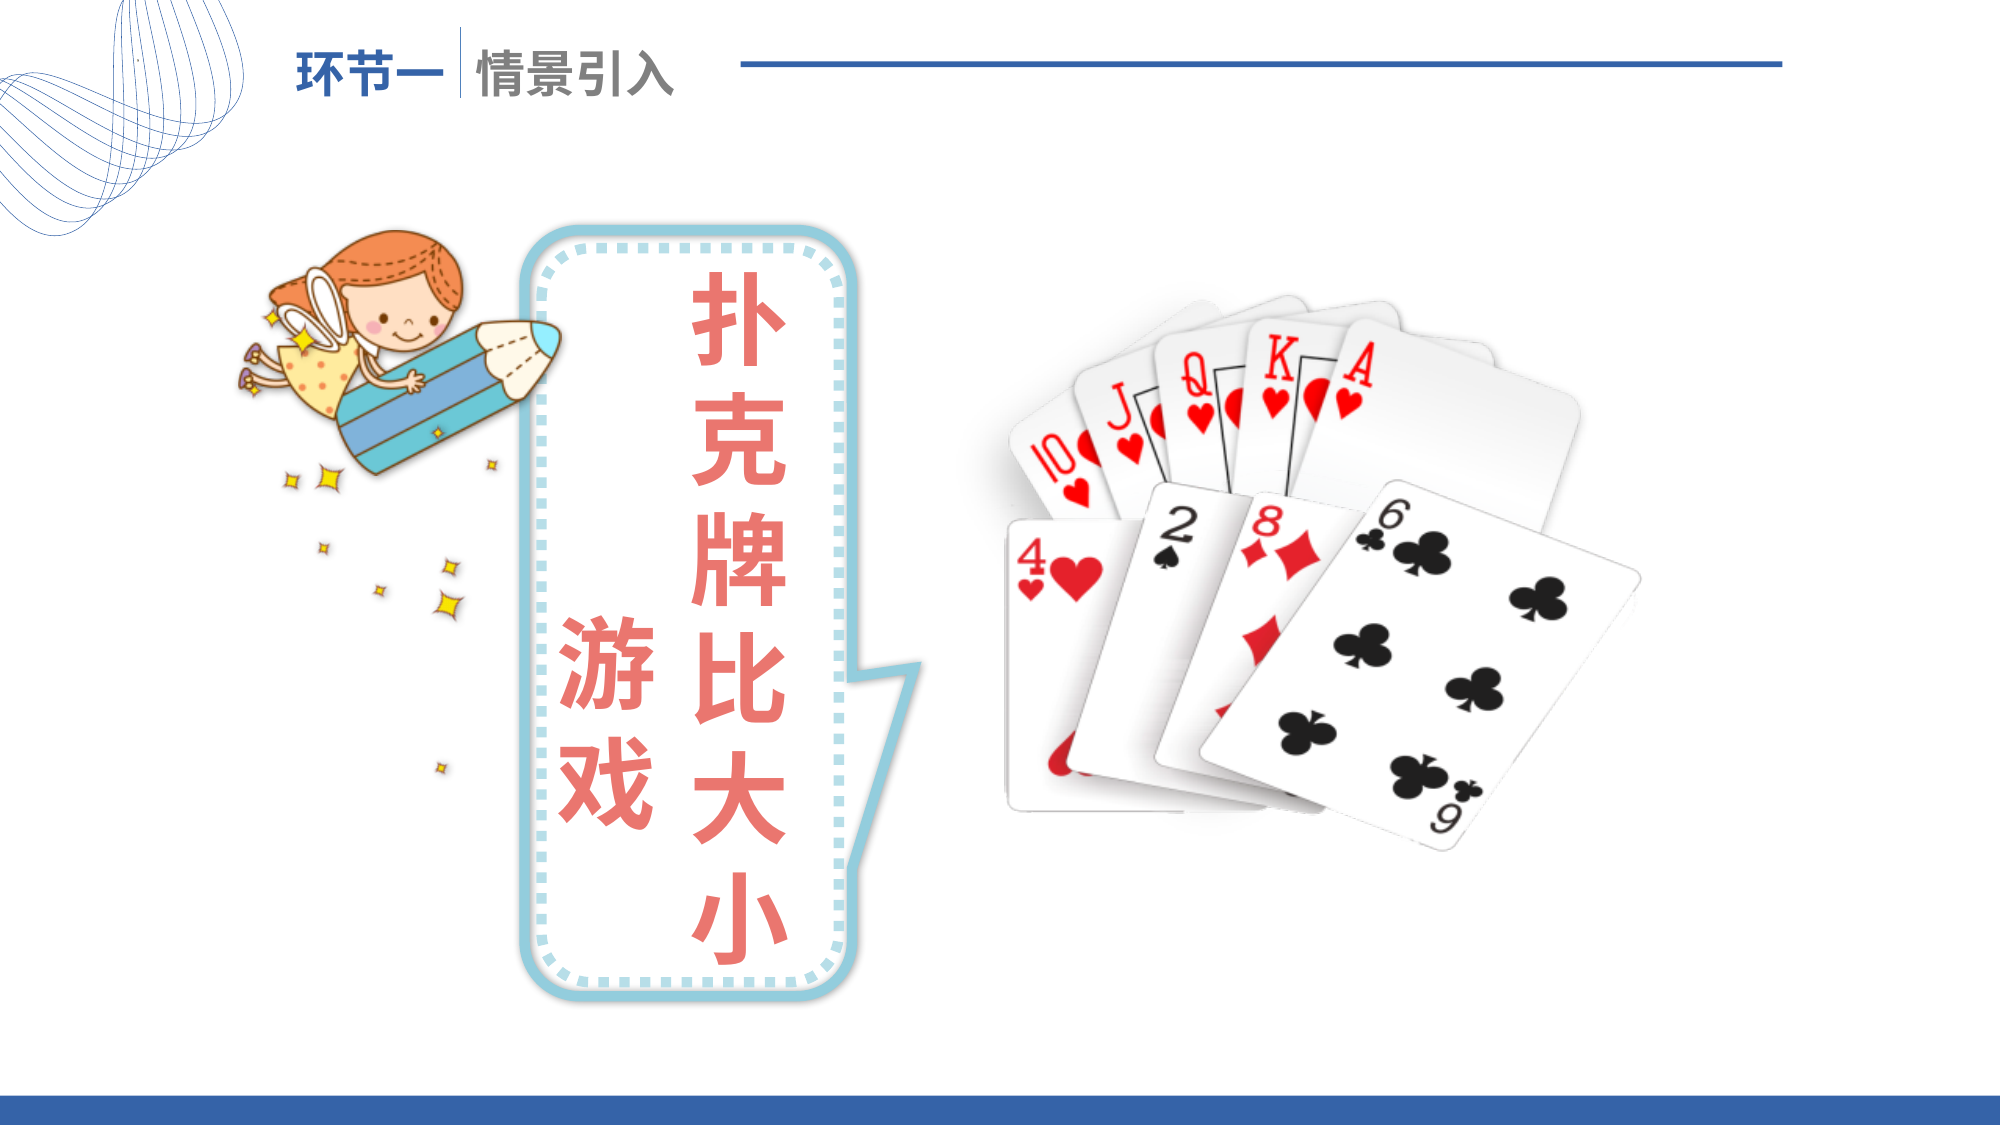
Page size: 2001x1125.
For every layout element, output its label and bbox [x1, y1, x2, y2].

text_box [523, 229, 916, 998]
picture [220, 230, 611, 779]
picture [934, 230, 1650, 890]
text_box [540, 247, 840, 984]
